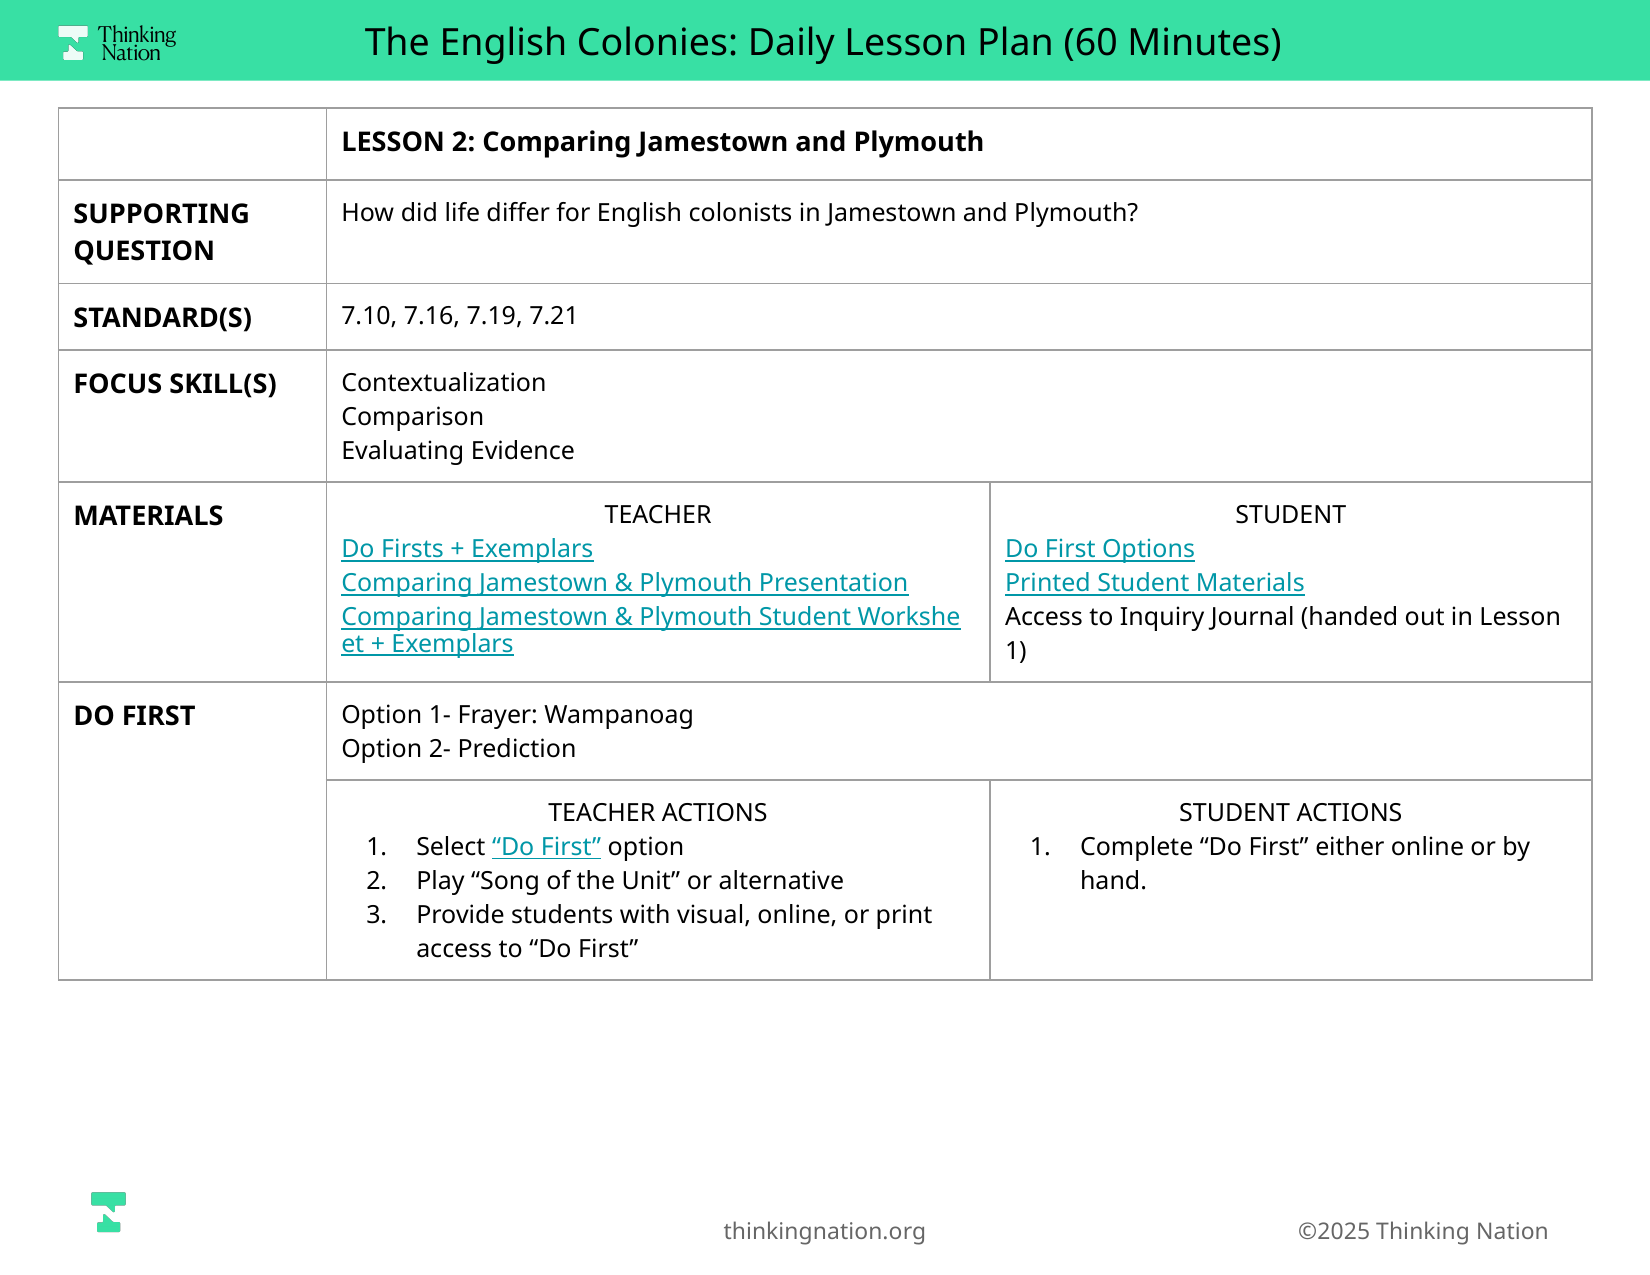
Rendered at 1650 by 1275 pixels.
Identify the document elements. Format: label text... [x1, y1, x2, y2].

table_cell STUDENT Do First Options Printed Student Materials Access to Inquiry Journal (handed out in Lesson 1) [991, 483, 1591, 681]
table_cell DO FIRST [59, 683, 326, 979]
table_cell How did life differ for English colonists in Jamestown and Plymouth? [327, 181, 1591, 283]
table_cell Contextualization Comparison Evaluating Evidence [327, 351, 1591, 481]
table_cell TEACHER ACTIONS Select “Do First” option Play “Song of the Unit” or alternative Provide students with visual, online, or print access to “Do First” [327, 781, 989, 979]
table_cell STUDENT ACTIONS Complete “Do First” either online or by hand. [991, 781, 1591, 979]
table_cell FOCUS SKILL(S) [59, 351, 326, 481]
table_header LESSON 2: Comparing Jamestown and Plymouth [327, 109, 1591, 179]
table_cell MATERIALS [59, 483, 326, 681]
text_box The English Colonies: Daily Lesson Plan (60 Minutes) [0, 0, 1650, 81]
text_box ©2025 Thinking Nation [1174, 1200, 1566, 1240]
picture [45, 14, 180, 85]
text_box thinkingnation.org [629, 1200, 1021, 1240]
picture [80, 1184, 136, 1240]
table_cell Option 1- Frayer: Wampanoag Option 2- Prediction [327, 683, 1591, 779]
table_header [59, 109, 326, 179]
table_cell 7.10, 7.16, 7.19, 7.21 [327, 284, 1591, 349]
table_cell TEACHER Do Firsts + Exemplars Comparing Jamestown & Plymouth Presentation Comparing Jamestown & Plymouth Student Worksheet + Exemplars [327, 483, 989, 681]
table_cell SUPPORTING QUESTION [59, 181, 326, 283]
table_cell STANDARD(S) [59, 284, 326, 349]
